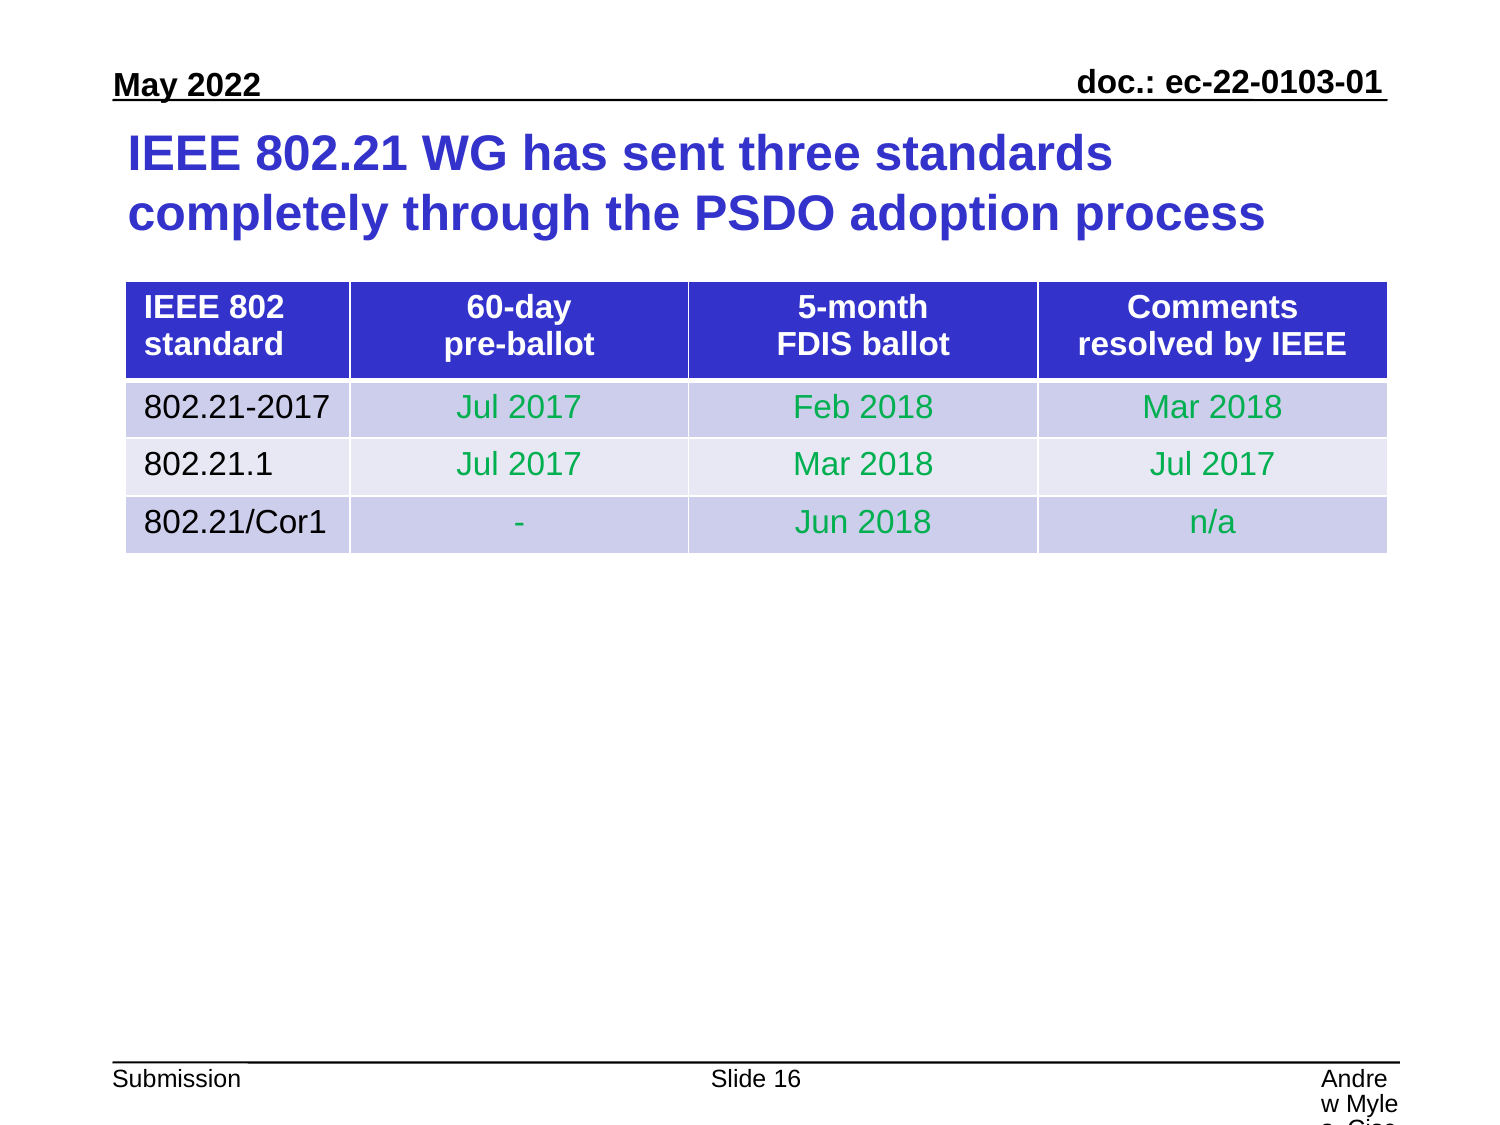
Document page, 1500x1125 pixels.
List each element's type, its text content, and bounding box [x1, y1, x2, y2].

table_cell n/a [1039, 497, 1387, 553]
table_header 60-day pre-ballot [351, 282, 688, 378]
table_cell Mar 2018 [689, 439, 1037, 495]
table_cell Jun 2018 [689, 497, 1037, 553]
table_header 5-month FDIS ballot [689, 282, 1037, 378]
table_cell - [351, 497, 688, 553]
footer Andrew Myles, Cisco [1320, 1061, 1402, 1093]
title IEEE 802.21 WG has sent three standards completely through the PSDO adoption process [112, 112, 1388, 288]
table_cell Mar 2018 [1039, 383, 1387, 437]
table_cell 802.21.1 [126, 439, 349, 495]
table_header IEEE 802 standard [126, 282, 349, 378]
table_cell Jul 2017 [351, 439, 688, 495]
slide_number Slide 16 [709, 1061, 803, 1093]
table_header Comments resolved by IEEE [1039, 282, 1387, 378]
table_cell Feb 2018 [689, 383, 1037, 437]
table_cell 802.21/Cor1 [126, 497, 349, 553]
table_cell Jul 2017 [1039, 439, 1387, 495]
table_cell 802.21-2017 [126, 383, 349, 437]
table_cell Jul 2017 [351, 383, 688, 437]
